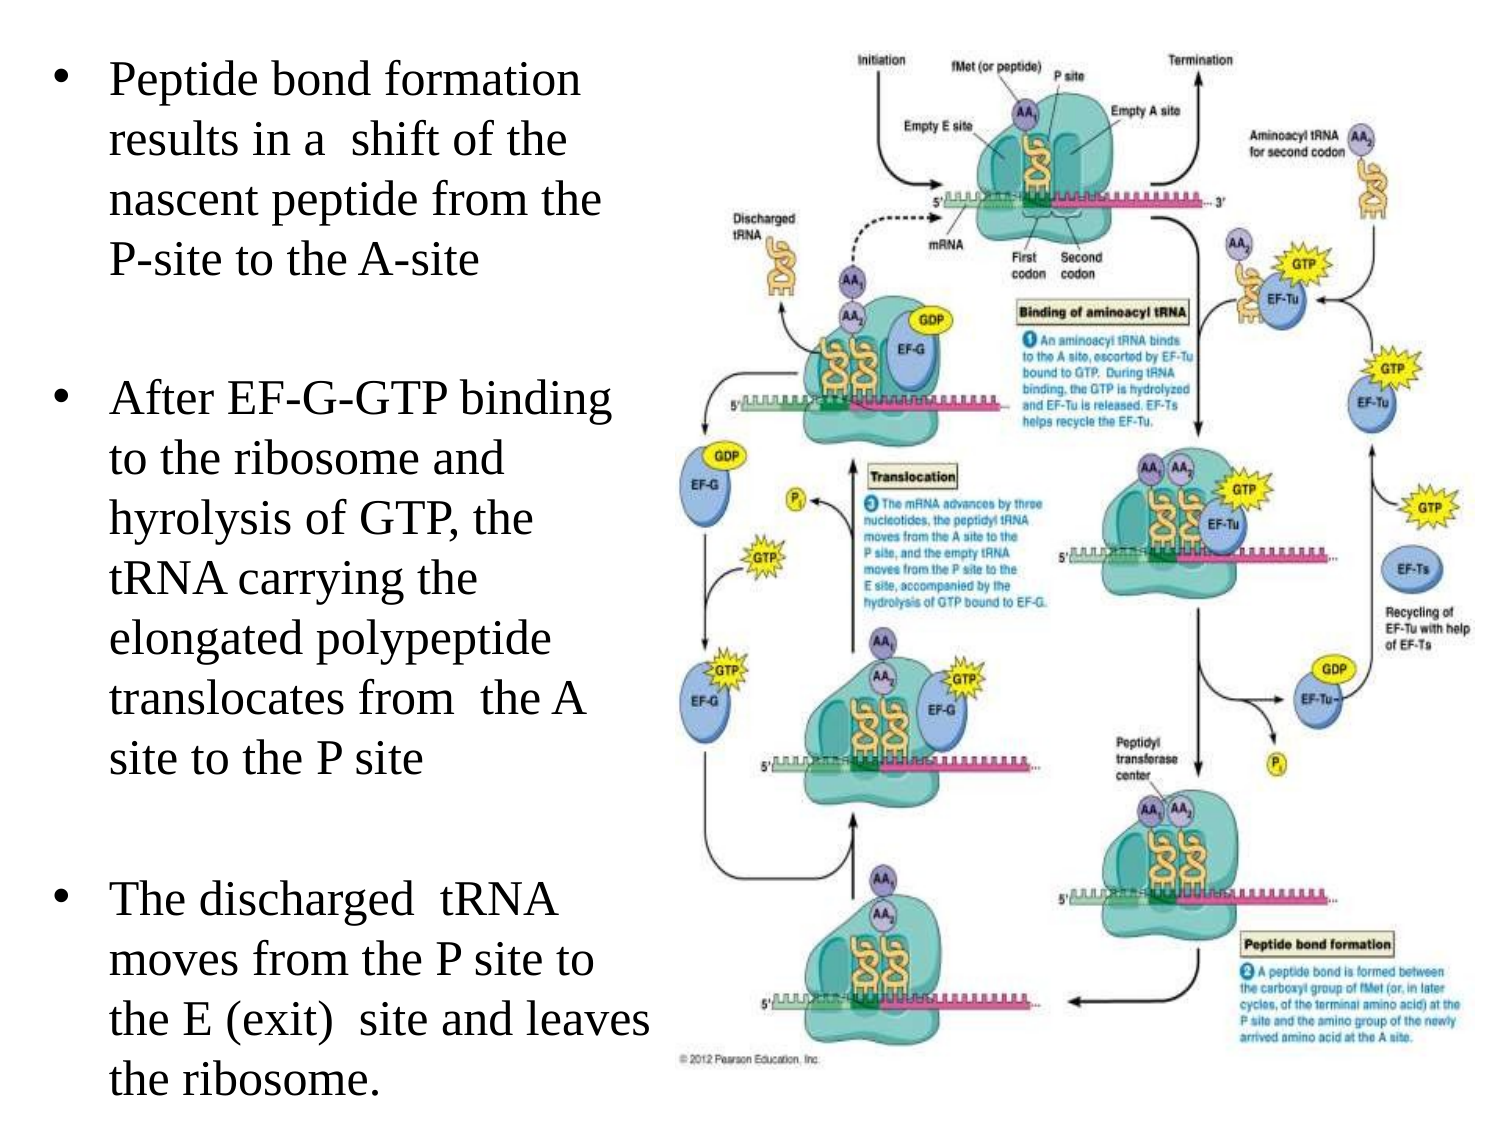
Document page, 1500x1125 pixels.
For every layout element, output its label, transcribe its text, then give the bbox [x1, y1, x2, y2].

text_box [675, 50, 1475, 1075]
list Peptide bond formation results in a shift of the nascent peptide from the P-site to the A-site After EF-G-GTP binding to the ribosome and hyrolysis of GTP, the tRNA carrying the elongated polypeptide translocates from the A site to the P site The discharged tRNA moves from the P site to the E (exit) site and leaves the ribosome. [37, 37, 675, 1113]
